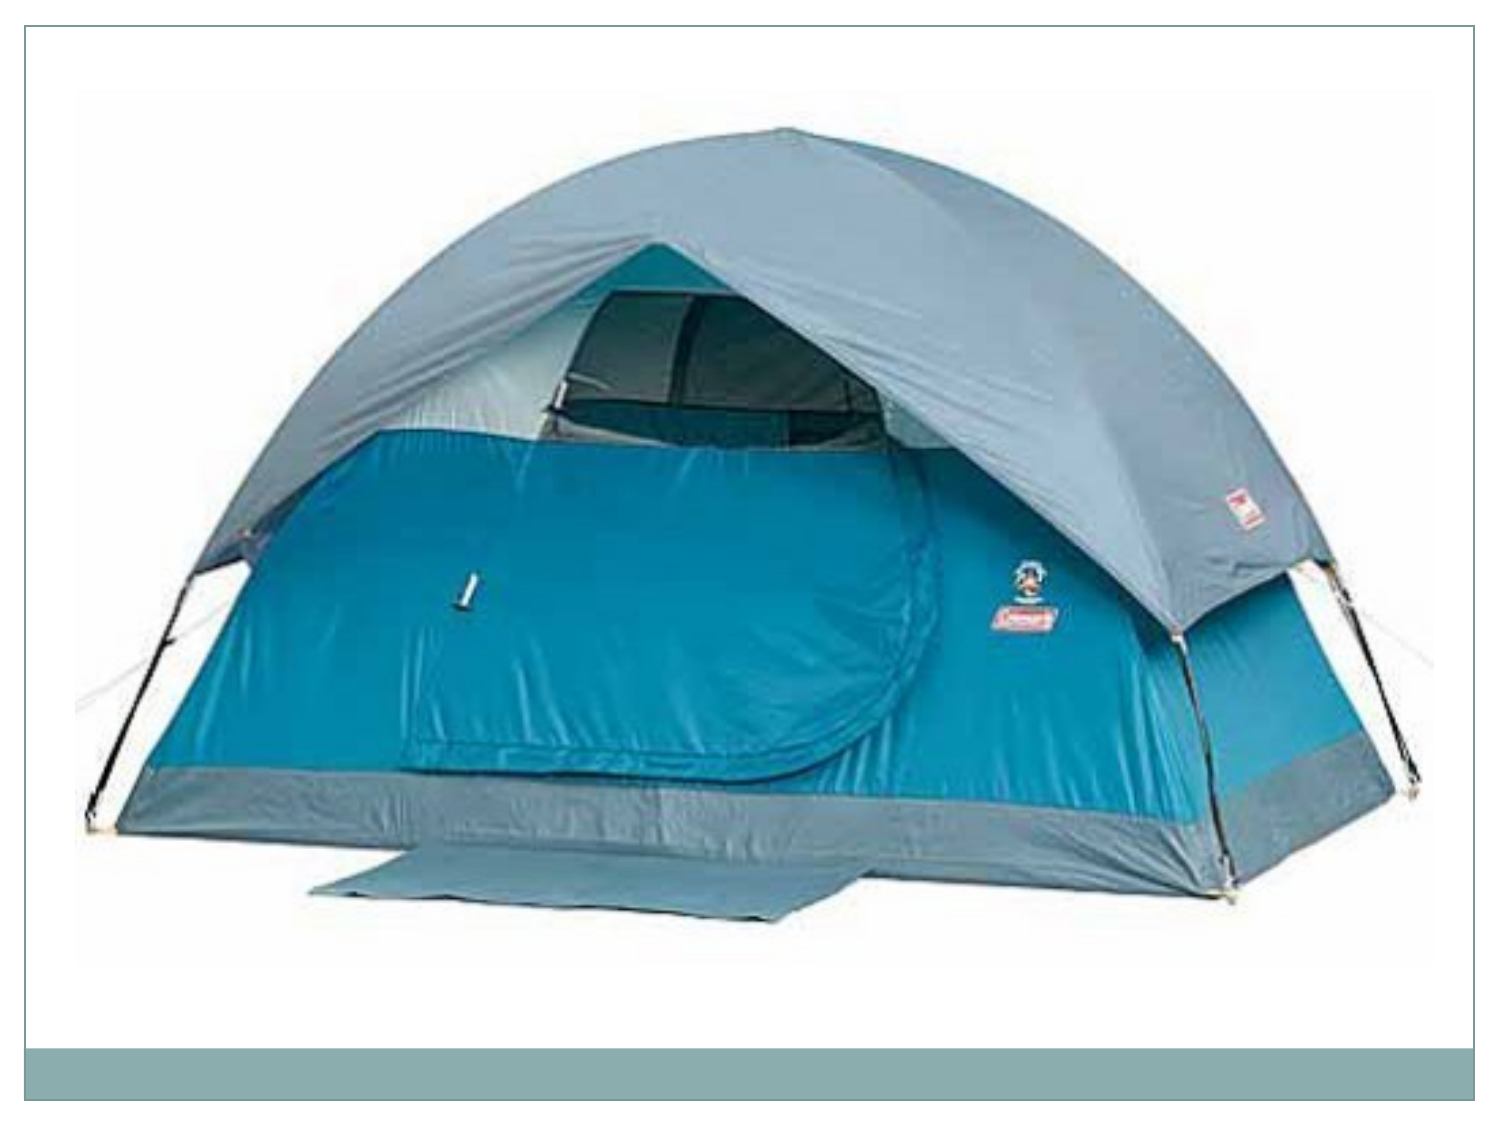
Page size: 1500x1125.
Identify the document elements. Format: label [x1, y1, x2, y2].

picture [75, 90, 1434, 966]
